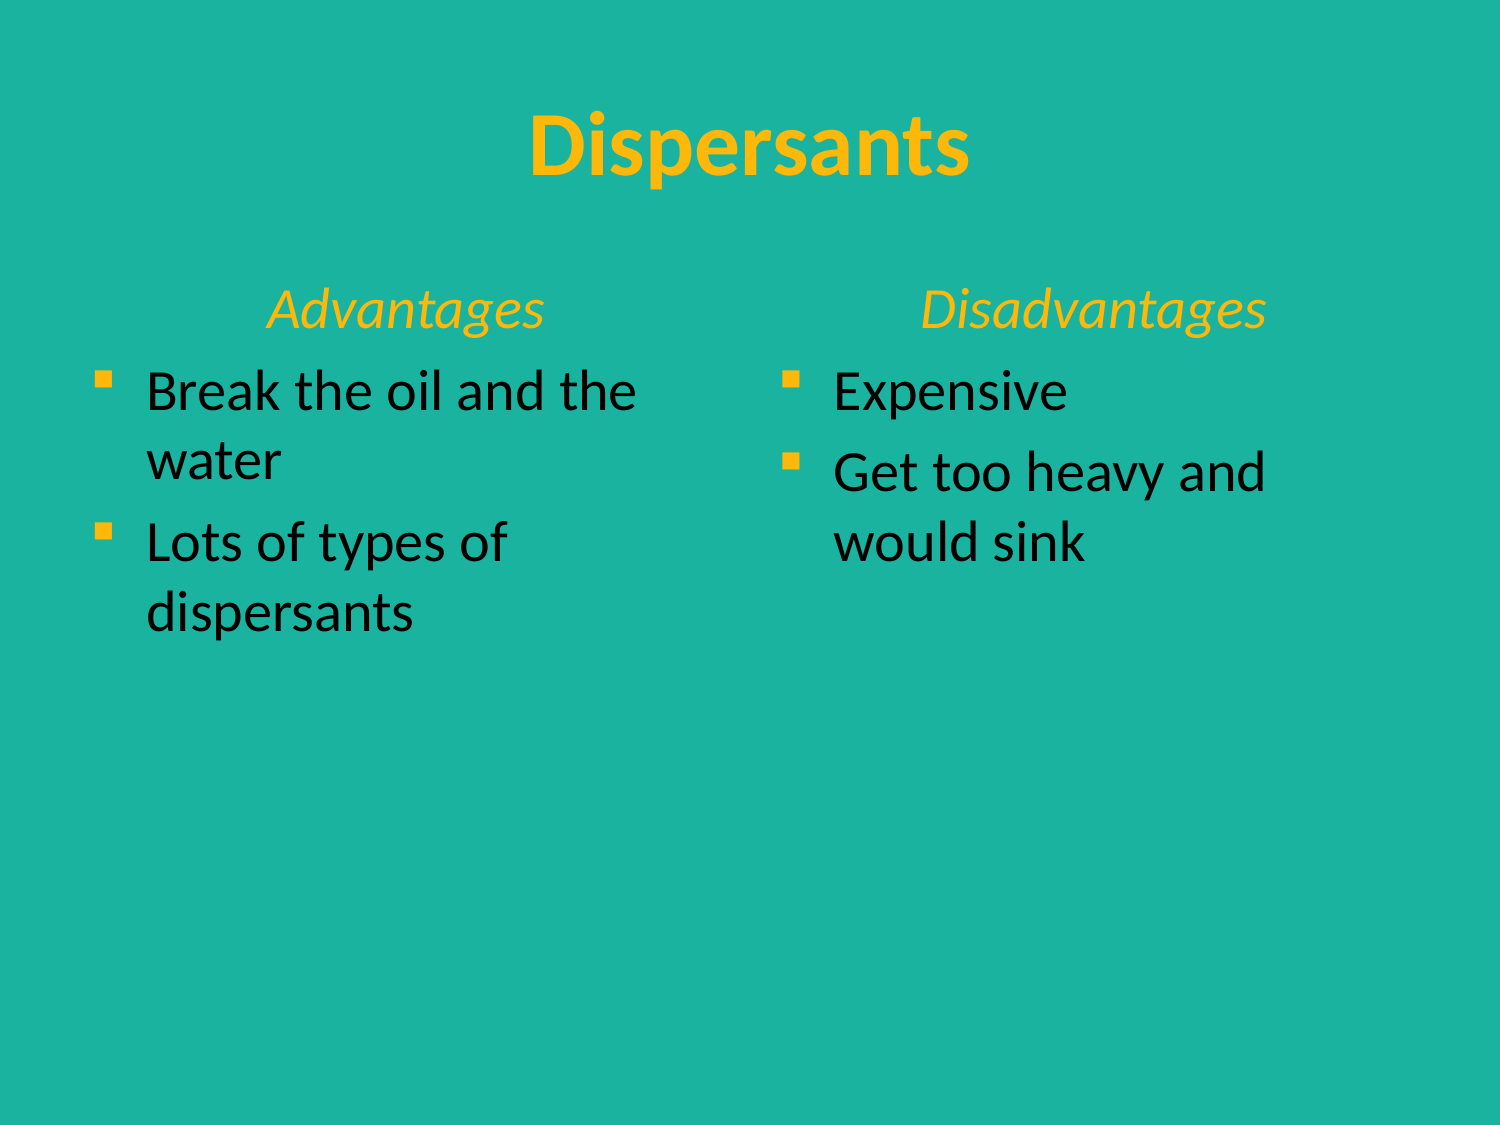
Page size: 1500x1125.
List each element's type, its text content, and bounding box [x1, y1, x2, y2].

title Dispersants [75, 45, 1425, 233]
list Disadvantages Expensive Get too heavy and would sink [762, 262, 1425, 1005]
list Advantages Break the oil and the water Lots of types of dispersants [75, 262, 738, 1005]
